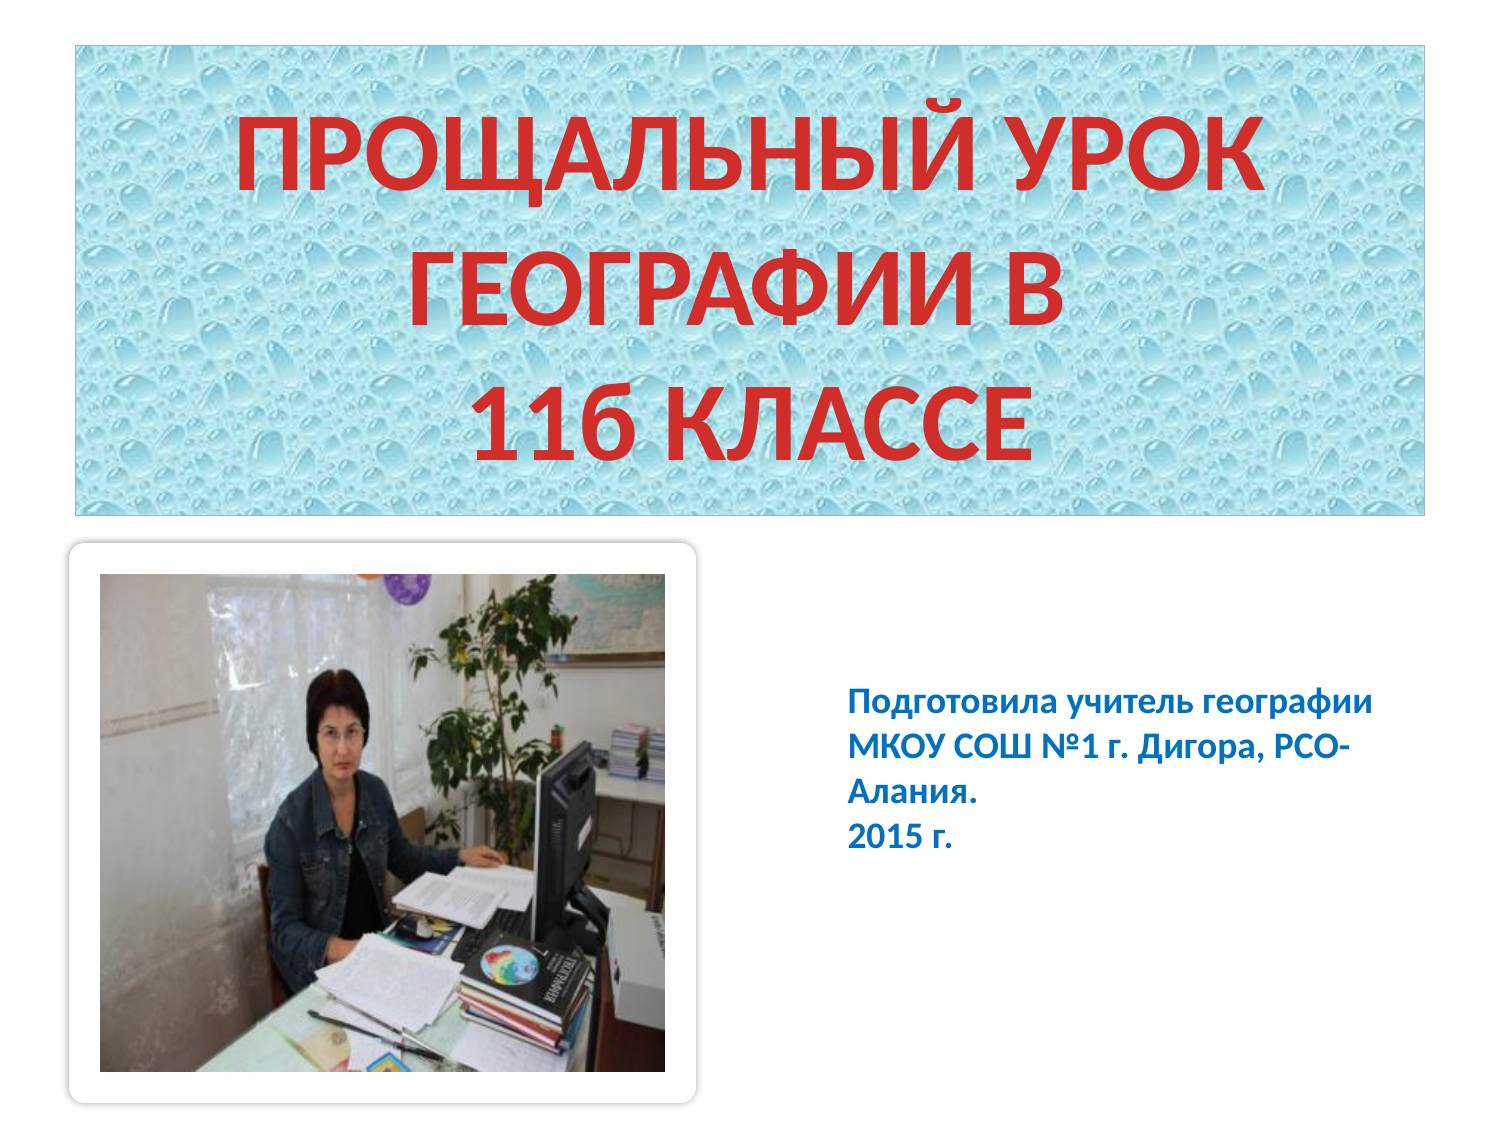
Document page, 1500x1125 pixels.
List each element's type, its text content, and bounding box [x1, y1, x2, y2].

title ПРОЩАЛЬНЫЙ УРОК ГЕОГРАФИИ В 11б КЛАССЕ [75, 45, 1425, 516]
picture [100, 574, 665, 1072]
text_box Подготовила учитель географии МКОУ СОШ №1 г. Дигора, РСО-Алания. 2015 г. [832, 668, 1459, 864]
